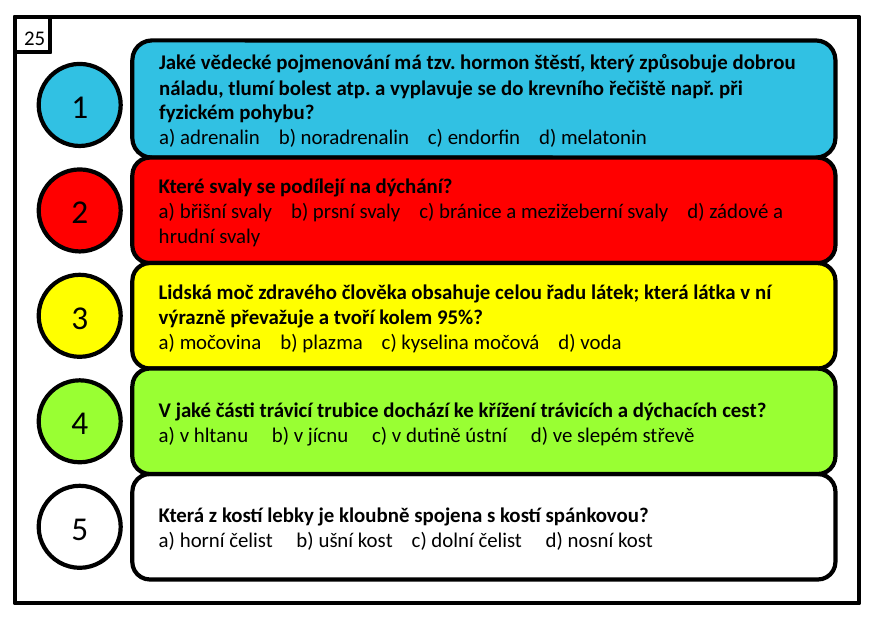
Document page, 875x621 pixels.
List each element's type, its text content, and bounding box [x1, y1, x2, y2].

text_box 3 [36, 272, 123, 359]
text_box [13, 15, 861, 605]
text_box Lidská moč zdravého člověka obsahuje celou řadu látek; která látka v ní výrazně převažuje a tvoří kolem 95%? a) močovina b) plazma c) kyselina močová d) voda [130, 260, 838, 368]
text_box Jaké vědecké pojmenování má tzv. hormon štěstí, který způsobuje dobrou náladu, tlumí bolest atp. a vyplavuje se do krevního řečiště např. při fyzickém pohybu? a) adrenalin b) noradrenalin c) endorfin d) melatonin [130, 38, 838, 157]
text_box V jaké části trávicí trubice dochází ke křížení trávicích a dýchacích cest? a) v hltanu b) v jícnu c) v dutině ústní d) ve slepém střevě [130, 366, 838, 477]
text_box 1 [36, 61, 123, 149]
text_box 25 [0, 17, 63, 57]
text_box 4 [36, 378, 123, 465]
text_box 2 [36, 167, 123, 254]
text_box 5 [36, 483, 123, 570]
text_box Které svaly se podílejí na dýchání? a) břišní svaly b) prsní svaly c) bránice a mezižeberní svaly d) zádové a hrudní svaly [130, 155, 838, 263]
text_box Která z kostí lebky je kloubně spojena s kostí spánkovou? a) horní čelist b) ušní kost c) dolní čelist d) nosní kost [130, 474, 838, 582]
